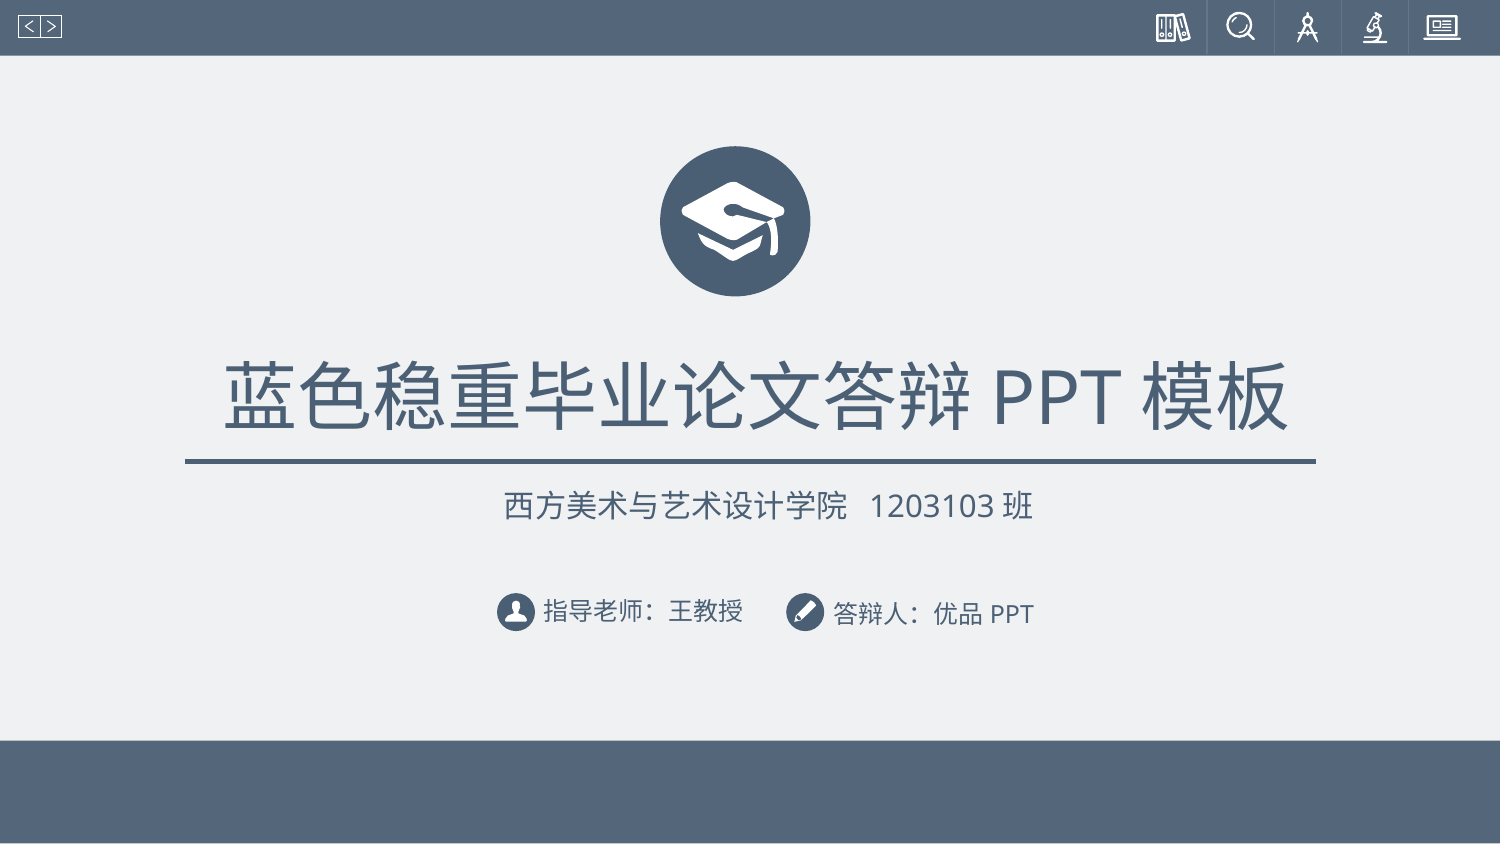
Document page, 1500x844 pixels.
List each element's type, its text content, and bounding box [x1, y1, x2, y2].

text_box 答辩人：优品PPT [825, 592, 1046, 634]
text_box [1423, 15, 1462, 40]
text_box [1297, 11, 1319, 43]
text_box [18, 15, 37, 38]
text_box 蓝色稳重毕业论文答辩PPT模板 [210, 344, 1302, 446]
text_box 指导老师：王教授 [532, 589, 756, 631]
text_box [496, 592, 536, 632]
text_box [40, 15, 63, 38]
text_box [1226, 11, 1255, 40]
text_box 西方美术与艺术设计学院 1203103班 [492, 480, 1045, 530]
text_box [785, 592, 825, 632]
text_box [659, 145, 811, 297]
text_box [1156, 12, 1191, 42]
text_box [1362, 12, 1388, 44]
